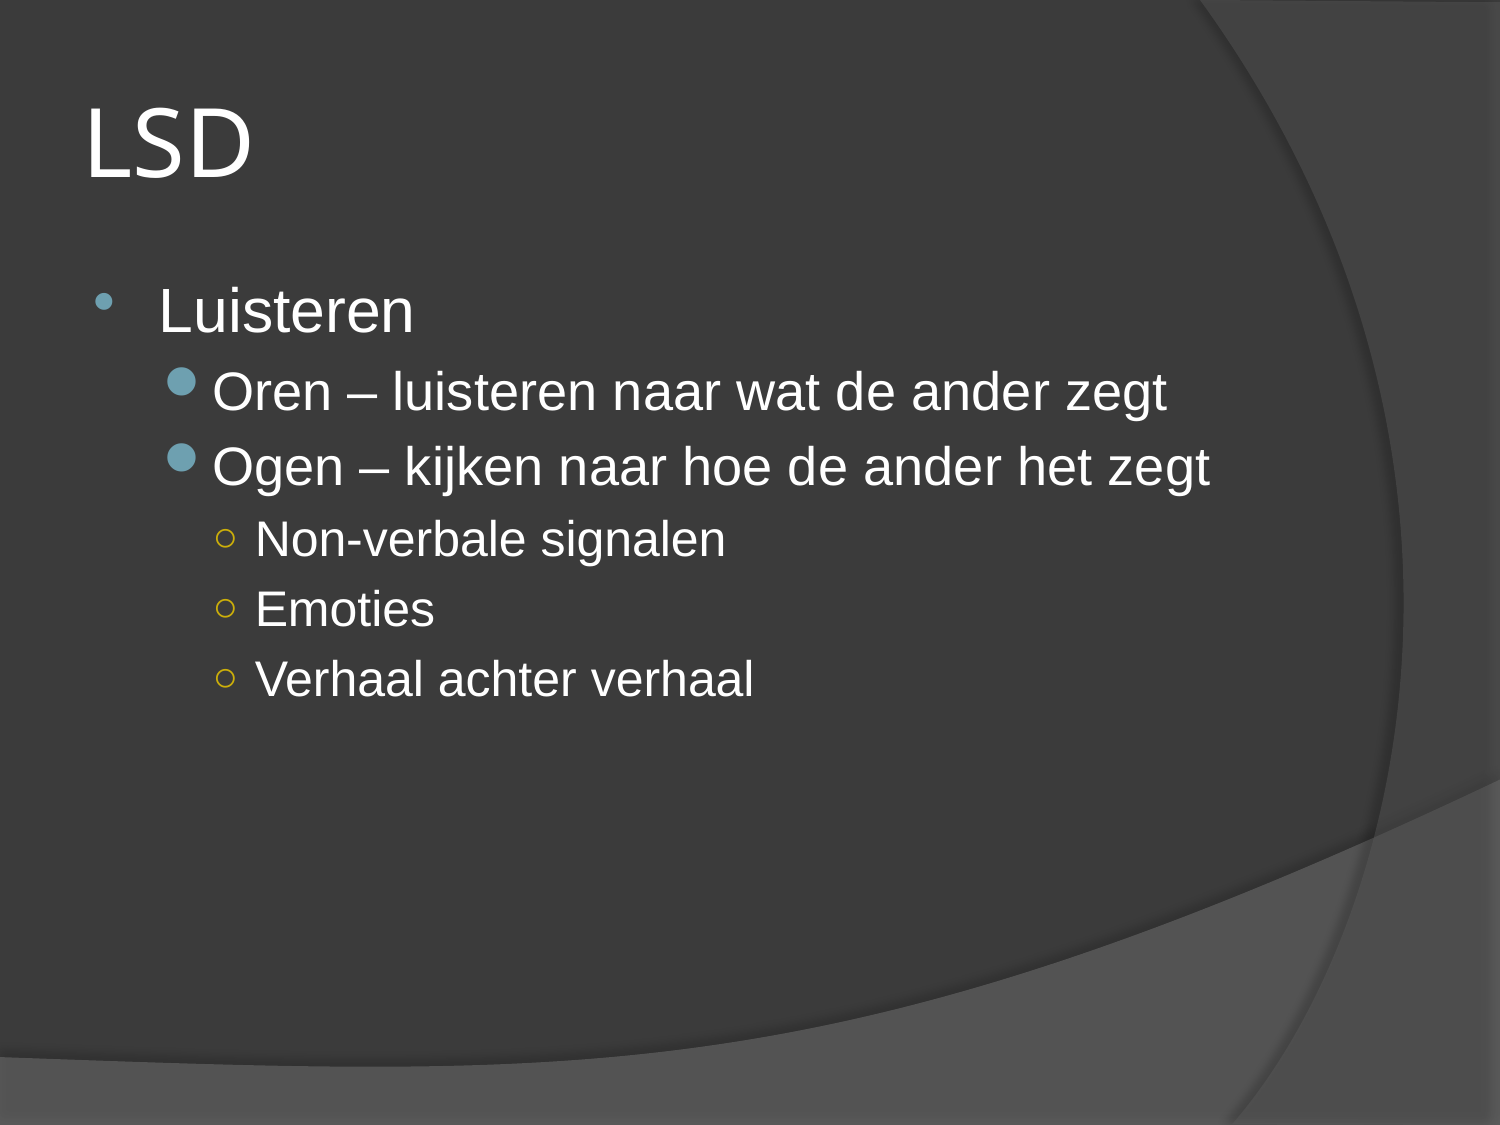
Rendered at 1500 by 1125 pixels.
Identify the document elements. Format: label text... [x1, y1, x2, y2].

title LSD [75, 45, 1300, 233]
list Luisteren Oren – luisteren naar wat de ander zegt Ogen – kijken naar hoe de ander het zegt Non-verbale signalen Emoties Verhaal achter verhaal [75, 262, 1300, 1005]
